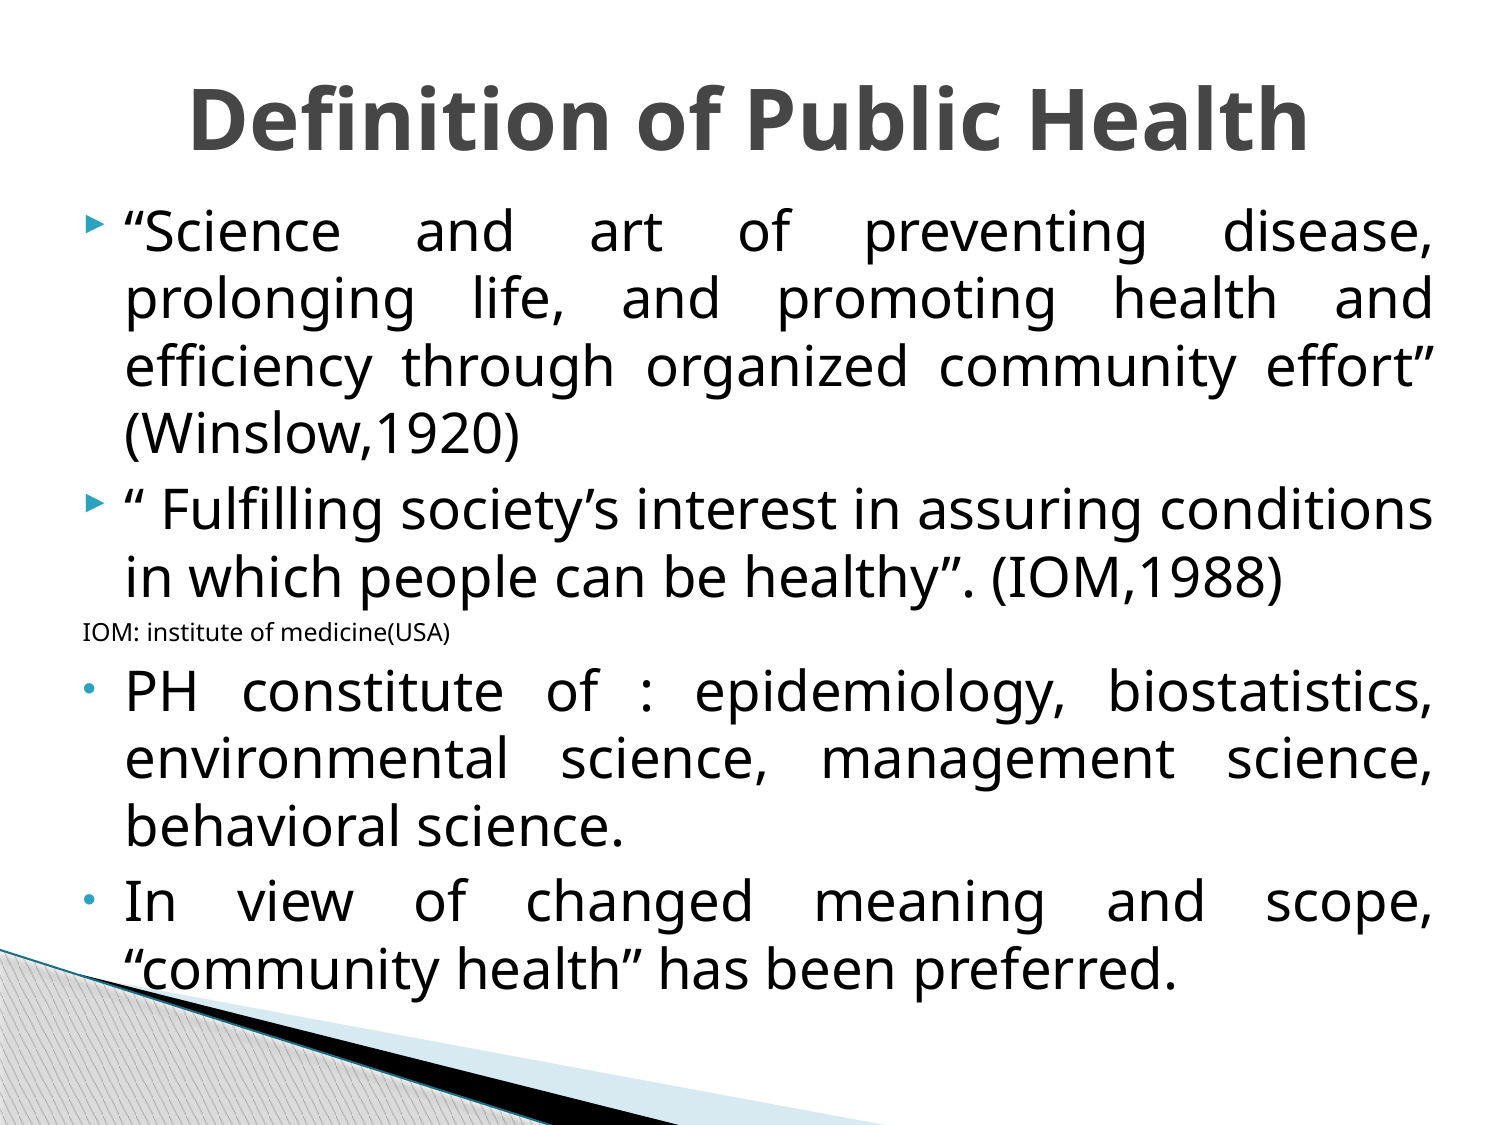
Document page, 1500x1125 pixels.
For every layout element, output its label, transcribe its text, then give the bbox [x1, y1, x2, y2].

title Definition of Public Health [75, 45, 1425, 188]
list “Science and art of preventing disease, prolonging life, and promoting health and efficiency through organized community effort” (Winslow,1920) “ Fulfilling society’s interest in assuring conditions in which people can be healthy”. (IOM,1988) IOM: institute of medicine(USA) PH constitute of : epidemiology, biostatistics, environmental science, management science, behavioral science. In view of changed meaning and scope, “community health” has been preferred. [50, 187, 1450, 1088]
